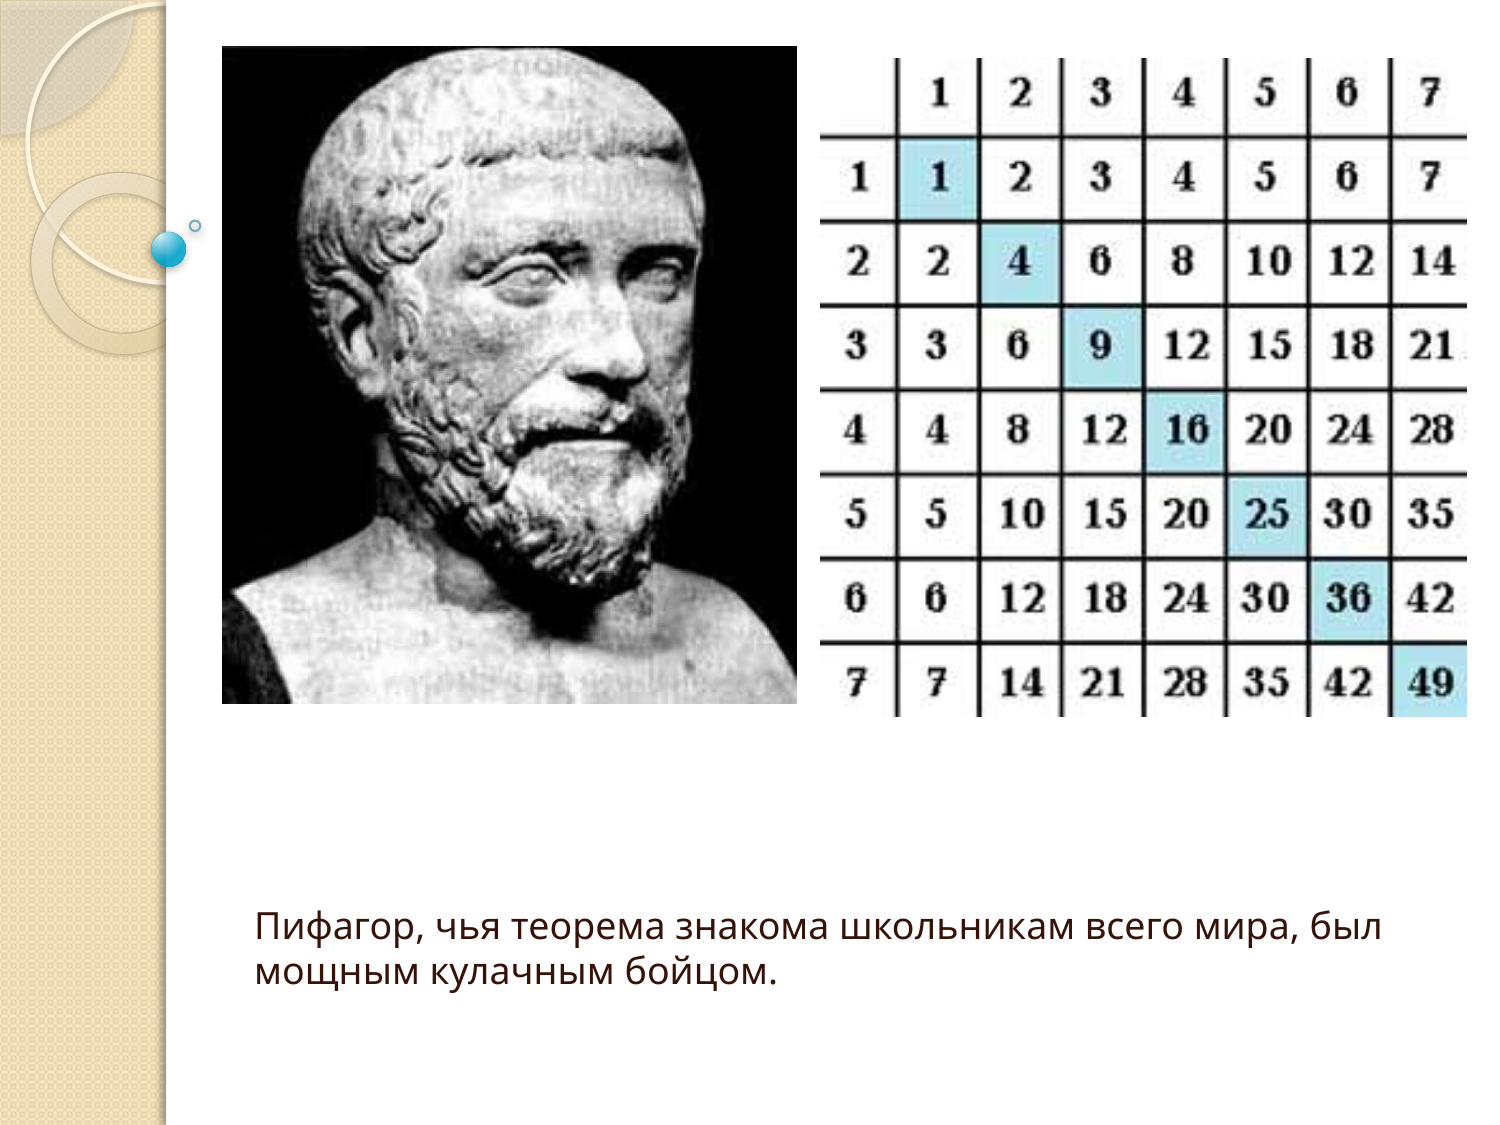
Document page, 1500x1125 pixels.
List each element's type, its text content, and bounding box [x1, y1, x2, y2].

picture [820, 58, 1467, 718]
subtitle Пифагор, чья теорема знакома школьникам всего мира, был мощным кулачным бойцом. [234, 902, 1450, 1090]
picture [222, 46, 798, 704]
